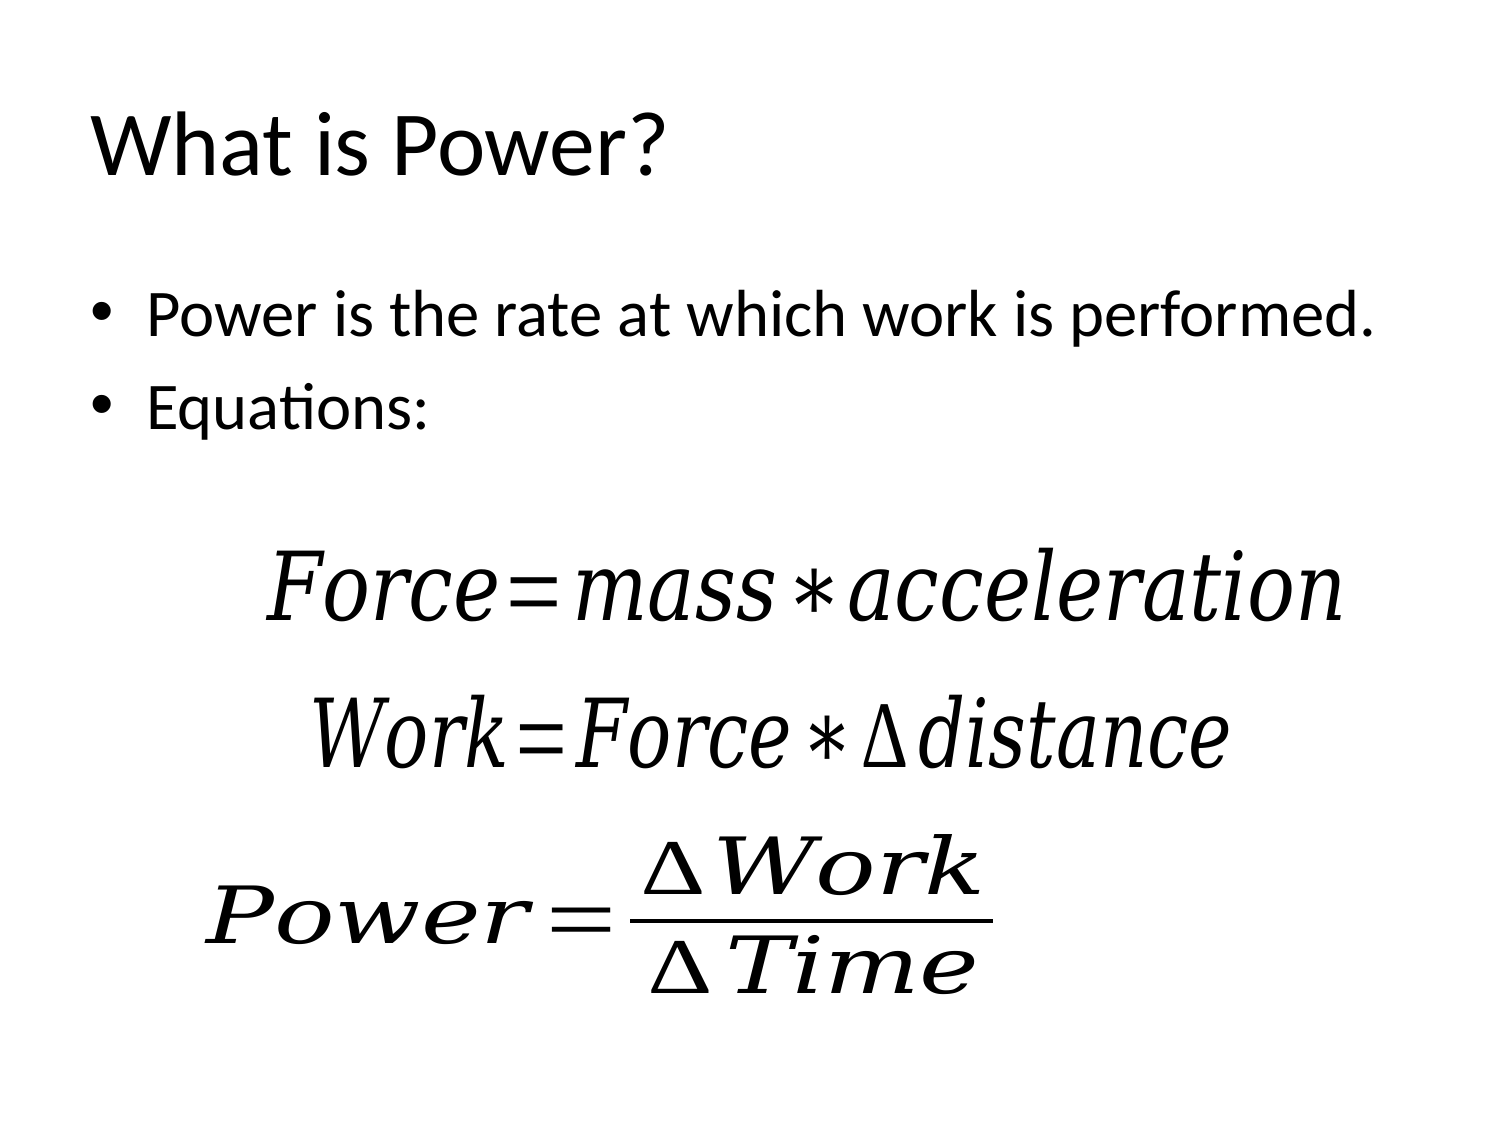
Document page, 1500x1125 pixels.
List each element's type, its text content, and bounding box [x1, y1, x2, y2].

list Power is the rate at which work is performed. Equations: [75, 262, 1425, 1005]
title What is Power? [75, 45, 1425, 233]
